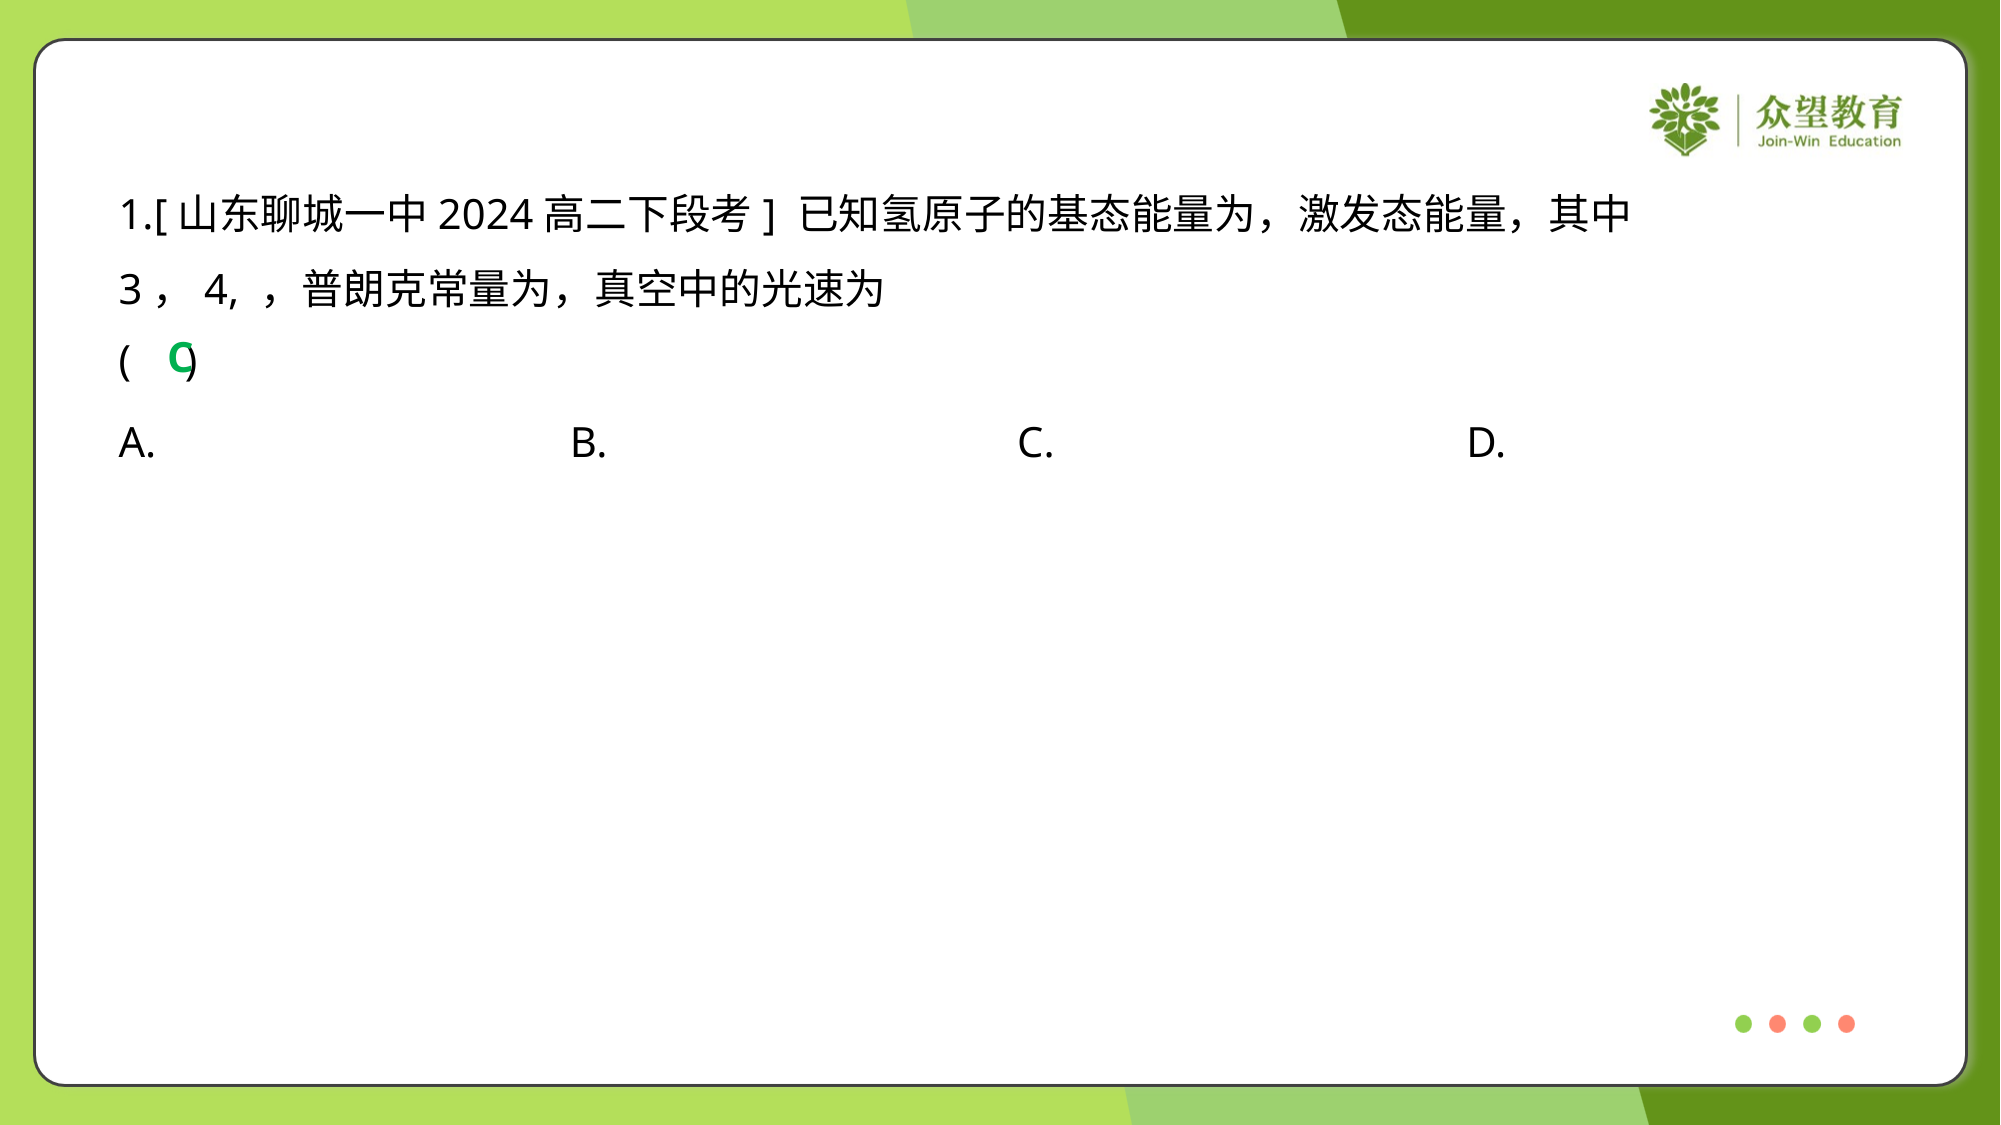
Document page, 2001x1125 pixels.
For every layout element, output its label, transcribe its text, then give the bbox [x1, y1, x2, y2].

text_box C [151, 309, 210, 374]
picture [0, 0, 2000, 1125]
